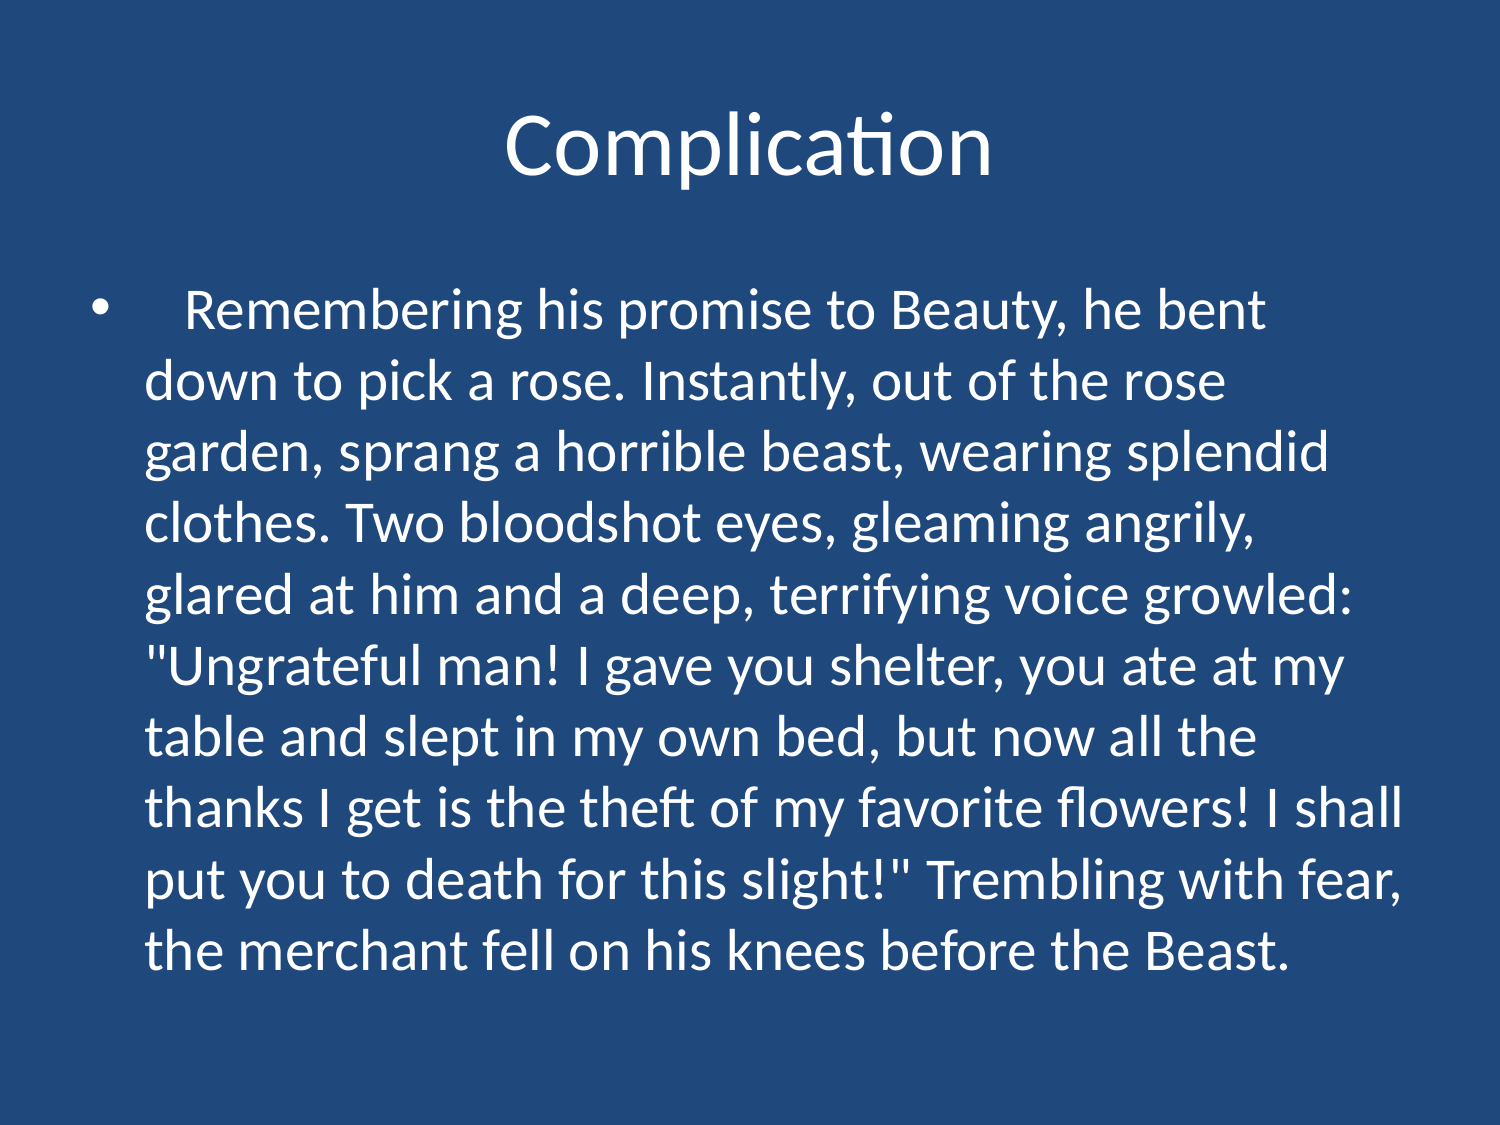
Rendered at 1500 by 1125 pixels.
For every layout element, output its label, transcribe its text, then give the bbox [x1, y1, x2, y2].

title Complication [75, 45, 1425, 233]
list Remembering his promise to Beauty, he bent down to pick a rose. Instantly, out of the rose garden, sprang a horrible beast, wearing splendid clothes. Two bloodshot eyes, gleaming angrily, glared at him and a deep, terrifying voice growled: "Ungrateful man! I gave you shelter, you ate at my table and slept in my own bed, but now all the thanks I get is the theft of my favorite flowers! I shall put you to death for this slight!" Trembling with fear, the merchant fell on his knees before the Beast. [75, 262, 1425, 1005]
